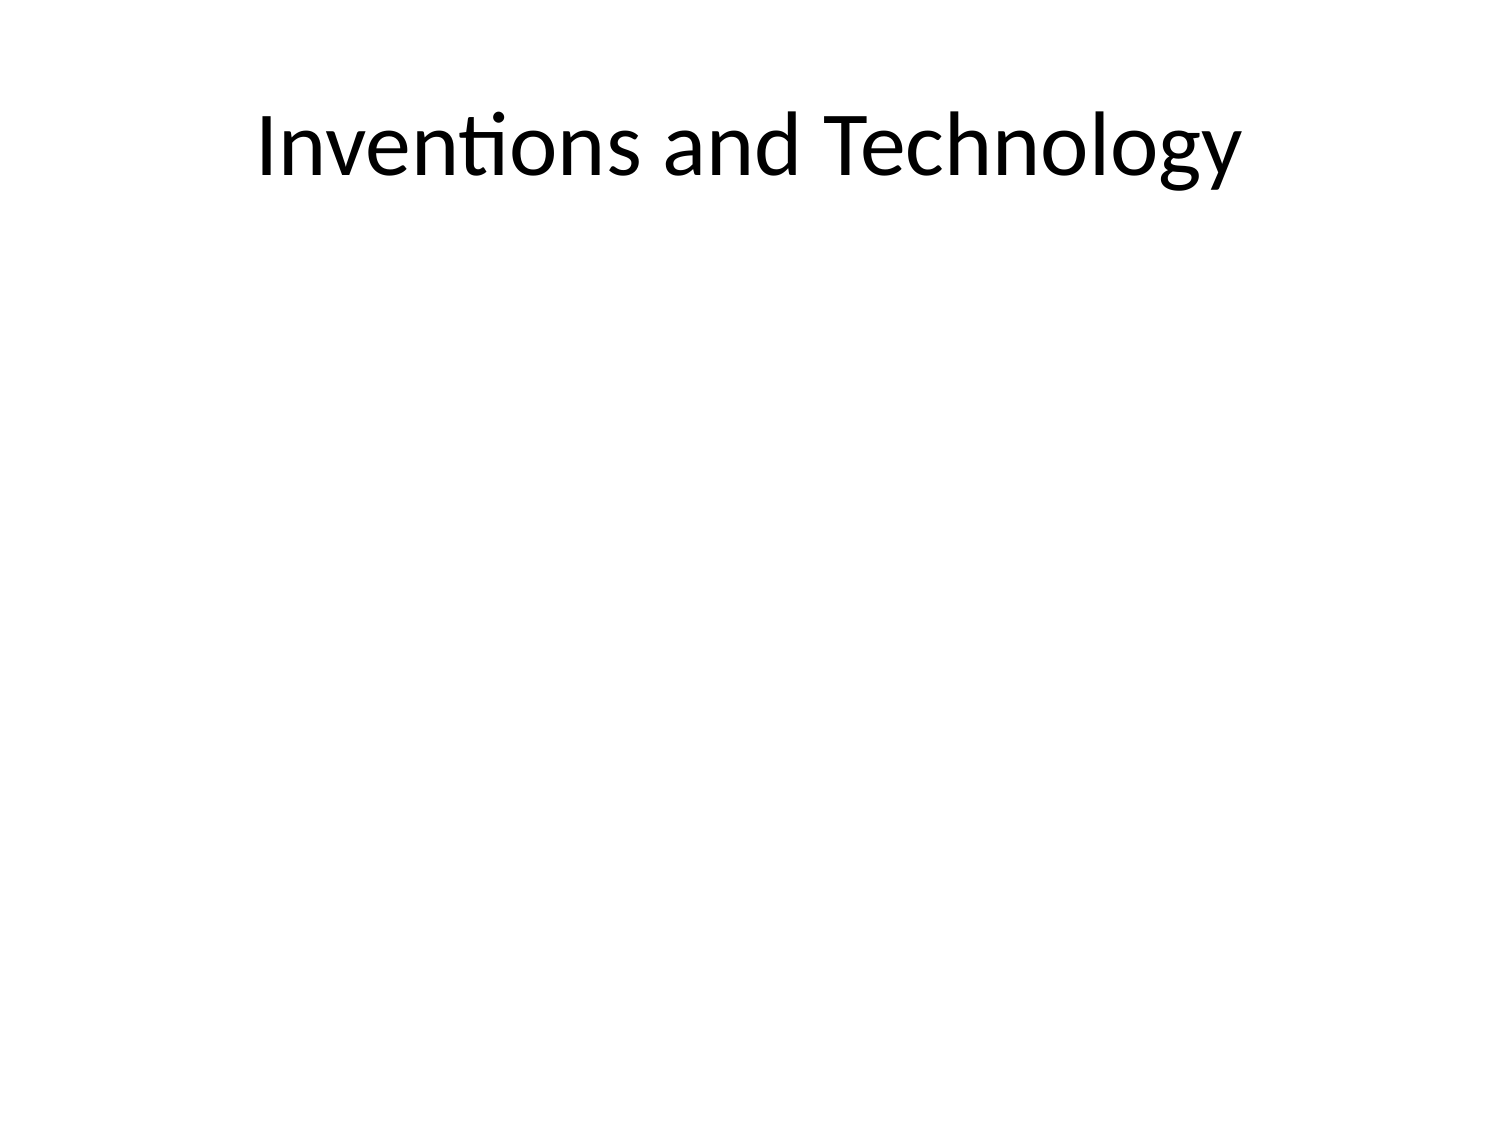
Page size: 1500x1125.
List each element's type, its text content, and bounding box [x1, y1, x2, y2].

title Inventions and Technology [75, 45, 1425, 233]
